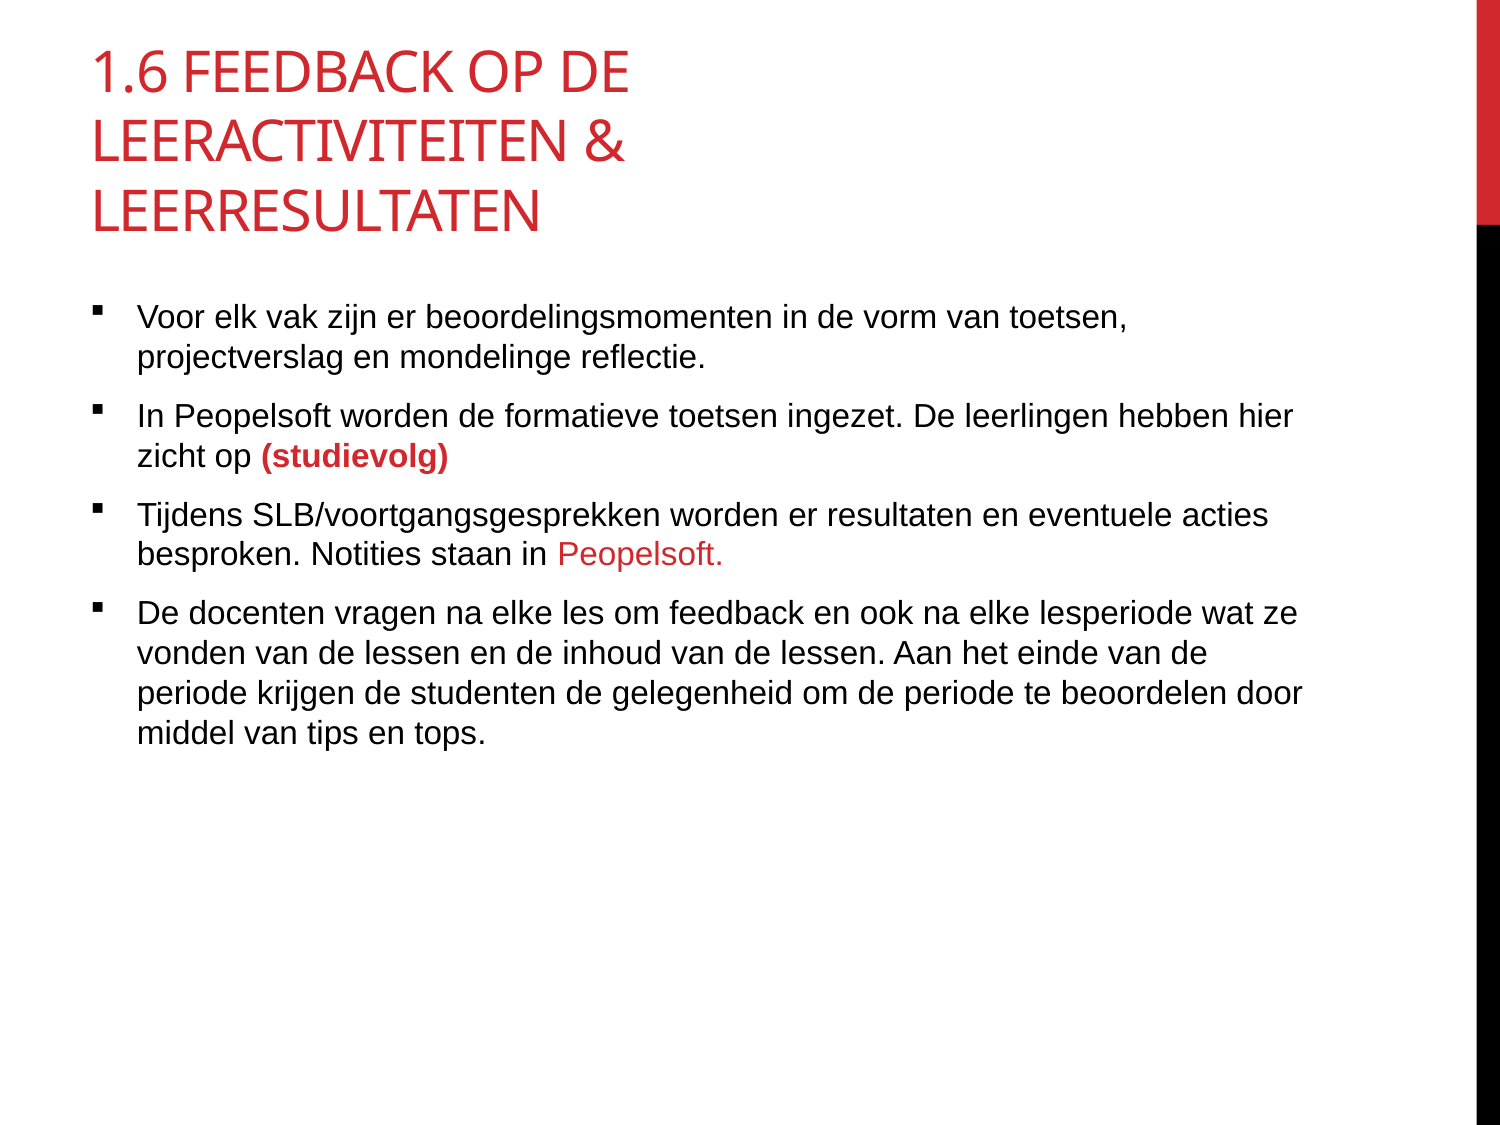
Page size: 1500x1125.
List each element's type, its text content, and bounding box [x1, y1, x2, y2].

title 1.6 feedback op de leeractiviteiten & leerresultaten [75, 25, 1025, 250]
list Voor elk vak zijn er beoordelingsmomenten in de vorm van toetsen, projectverslag en mondelinge reflectie. In Peopelsoft worden de formatieve toetsen ingezet. De leerlingen hebben hier zicht op (studievolg) Tijdens SLB/voortgangsgesprekken worden er resultaten en eventuele acties besproken. Notities staan in Peopelsoft. De docenten vragen na elke les om feedback en ook na elke lesperiode wat ze vonden van de lessen en de inhoud van de lessen. Aan het einde van de periode krijgen de studenten de gelegenheid om de periode te beoordelen door middel van tips en tops. [75, 287, 1325, 1005]
